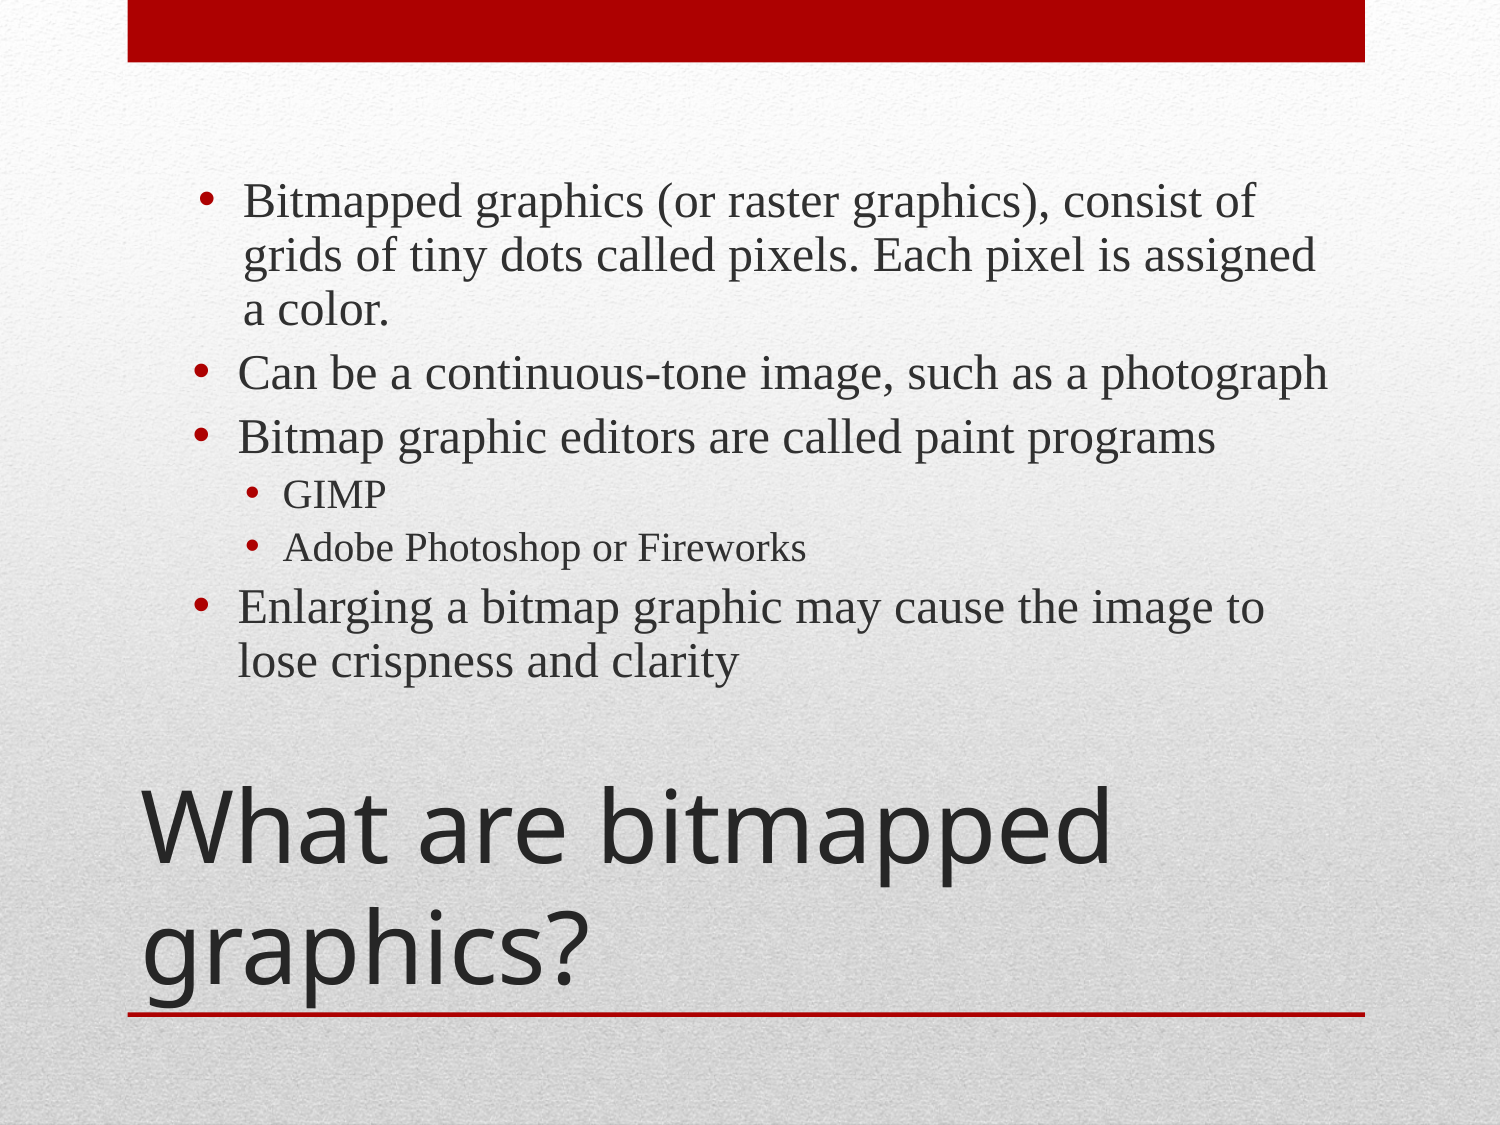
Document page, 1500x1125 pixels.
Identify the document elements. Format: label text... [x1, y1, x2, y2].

list Bitmapped graphics (or raster graphics), consist of grids of tiny dots called pixels. Each pixel is assigned a color. Can be a continuous-tone image, such as a photograph Bitmap graphic editors are called paint programs GIMP Adobe Photoshop or Fireworks Enlarging a bitmap graphic may cause the image to lose crispness and clarity [125, 112, 1363, 750]
title What are bitmapped graphics? [125, 750, 1238, 1013]
